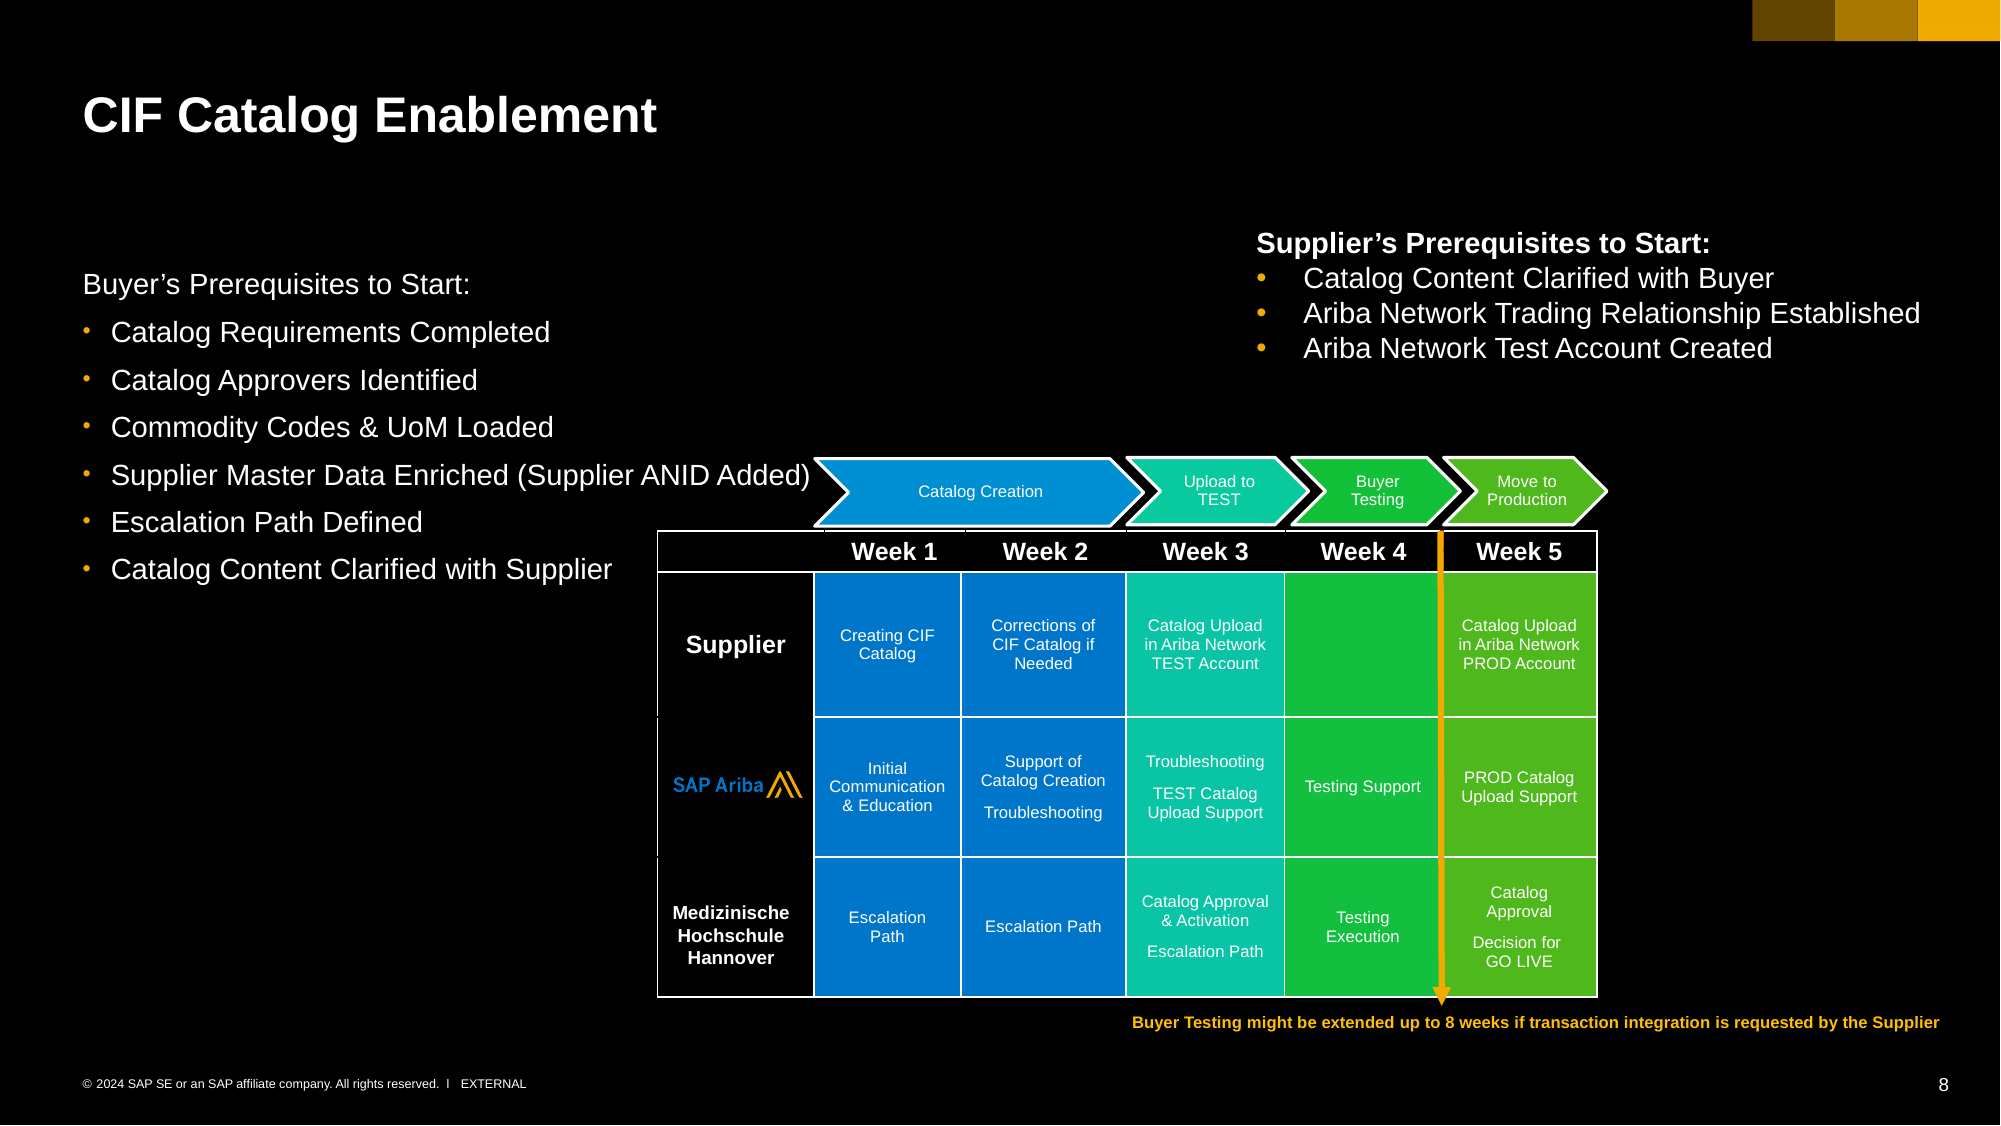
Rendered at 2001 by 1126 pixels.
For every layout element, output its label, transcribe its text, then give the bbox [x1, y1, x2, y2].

table_cell [658, 858, 813, 996]
table_cell Catalog Approval Decision for GO LIVE [1447, 858, 1596, 996]
table_header Catalog Upload in Ariba Network PROD Account [1447, 574, 1596, 716]
text_box Medizinische Hochschule Hannover [659, 900, 803, 969]
table_cell Testing Execution [1285, 858, 1434, 996]
table_cell PROD Catalog Upload Support [1447, 718, 1596, 856]
picture [673, 771, 804, 798]
table_header Catalog Upload in Ariba Network TEST Account [1127, 574, 1284, 716]
title CIF Catalog Enablement [82, 82, 1918, 144]
table_header [658, 532, 810, 571]
table_cell Escalation Path [815, 858, 960, 996]
table_header Creating CIF Catalog [815, 574, 960, 716]
table_header [1285, 574, 1434, 716]
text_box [814, 418, 1608, 564]
table_cell Support of Catalog Creation Troubleshooting [962, 718, 1125, 856]
table_cell Testing Support [1285, 718, 1434, 856]
table_header Supplier [658, 573, 813, 716]
text_box Supplier’s Prerequisites to Start: Catalog Content Clarified with Buyer Ariba Network Trading Relationship Established Ariba Network Test Account Created [1256, 224, 1939, 365]
table_cell Escalation Path [962, 858, 1125, 996]
text_box Buyer Testing might be extended up to 8 weeks if transaction integration is requested by the Supplier [1116, 1004, 1962, 1040]
table_cell Catalog Approval & Activation Escalation Path [1127, 858, 1284, 996]
list Buyer’s Prerequisites to Start: Catalog Requirements Completed Catalog Approvers Identified Commodity Codes & UoM Loaded Supplier Master Data Enriched (Supplier ANID Added) Escalation Path Defined Catalog Content Clarified with Supplier [82, 265, 1918, 904]
table_cell Troubleshooting TEST Catalog Upload Support [1127, 718, 1284, 856]
table_header Corrections of CIF Catalog if Needed [962, 574, 1125, 716]
table_cell Ariba [658, 718, 813, 856]
table_cell Initial Communication & Education [815, 718, 960, 856]
